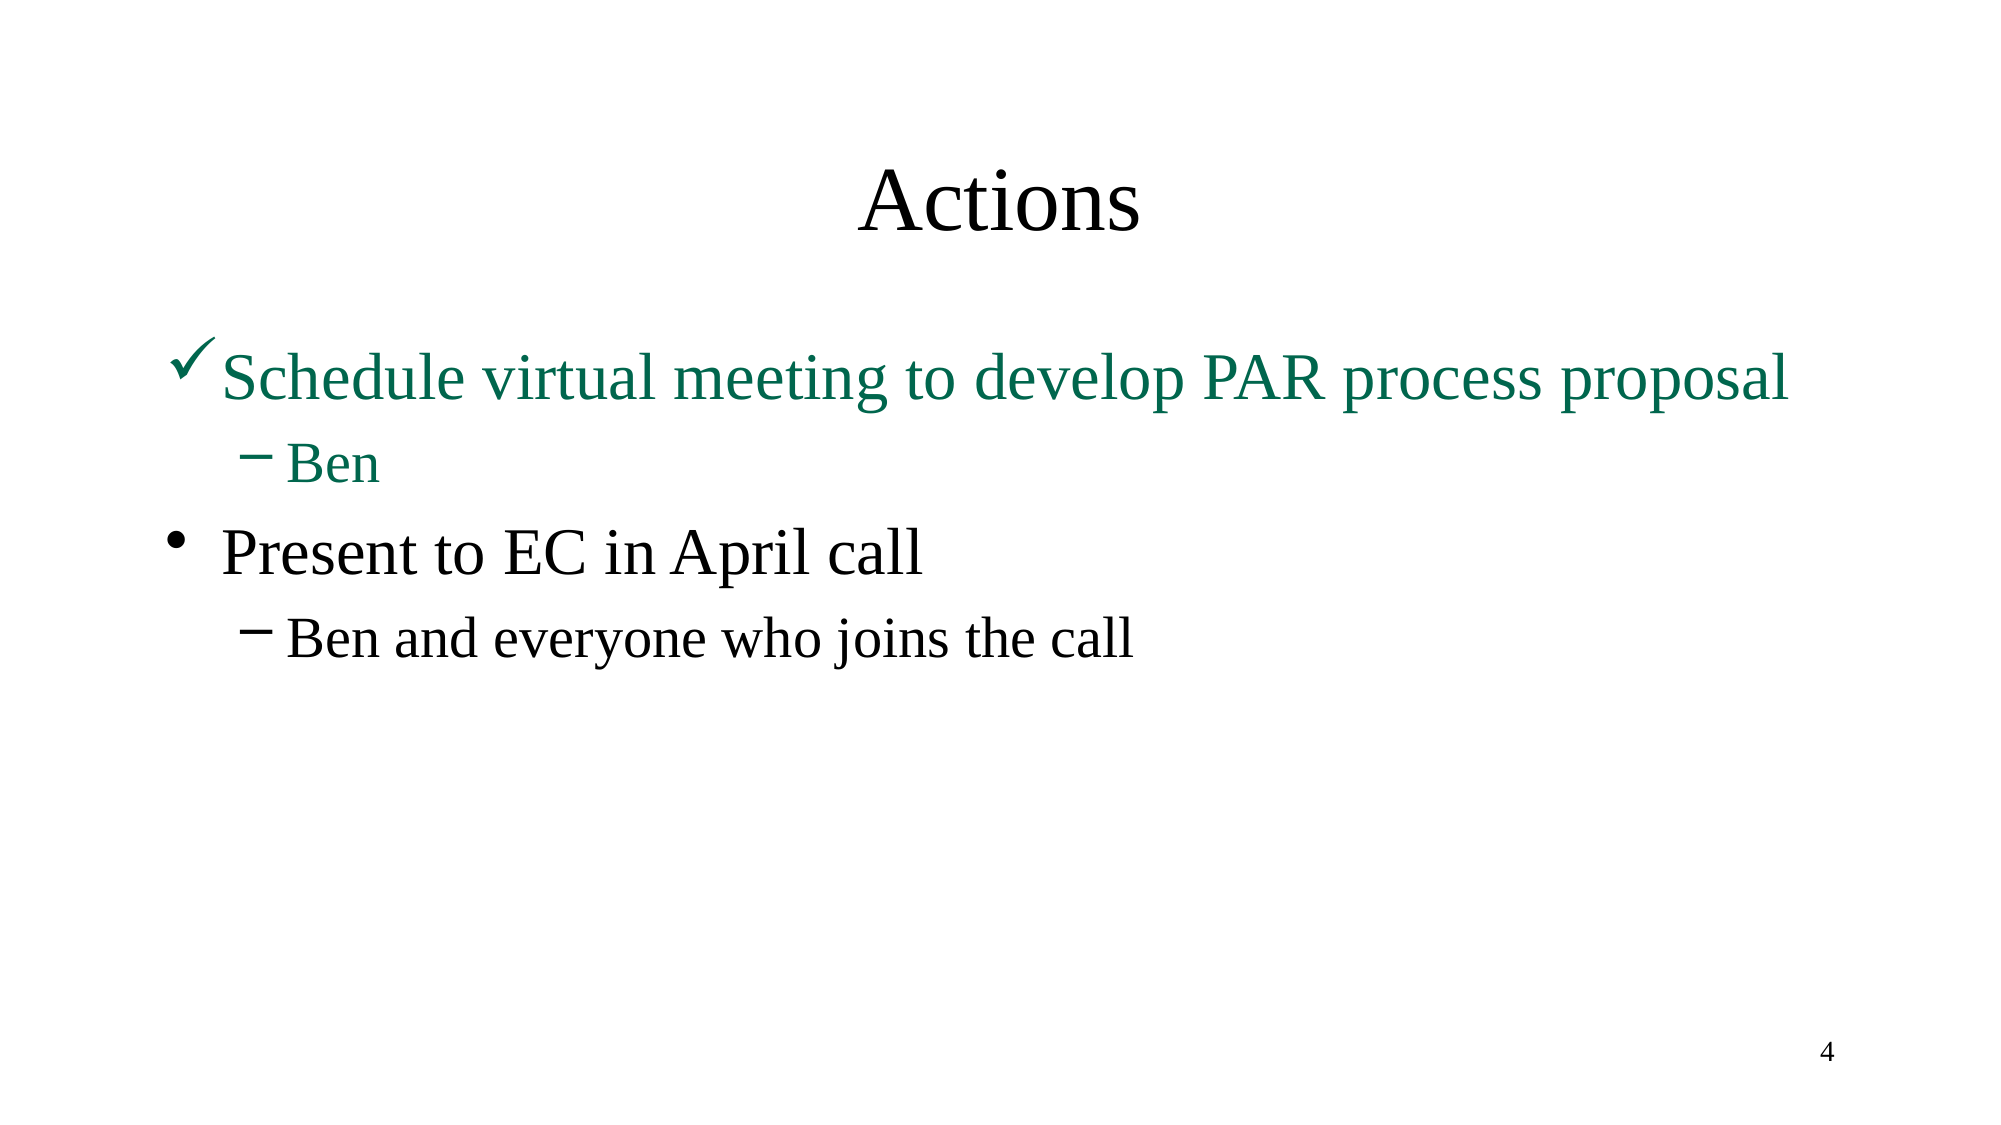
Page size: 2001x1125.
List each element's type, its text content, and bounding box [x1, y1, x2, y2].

title Actions [149, 99, 1851, 288]
slide_number 4 [1433, 1024, 1851, 1101]
list Schedule virtual meeting to develop PAR process proposal Ben Present to EC in April call Ben and everyone who joins the call [149, 324, 1851, 1001]
